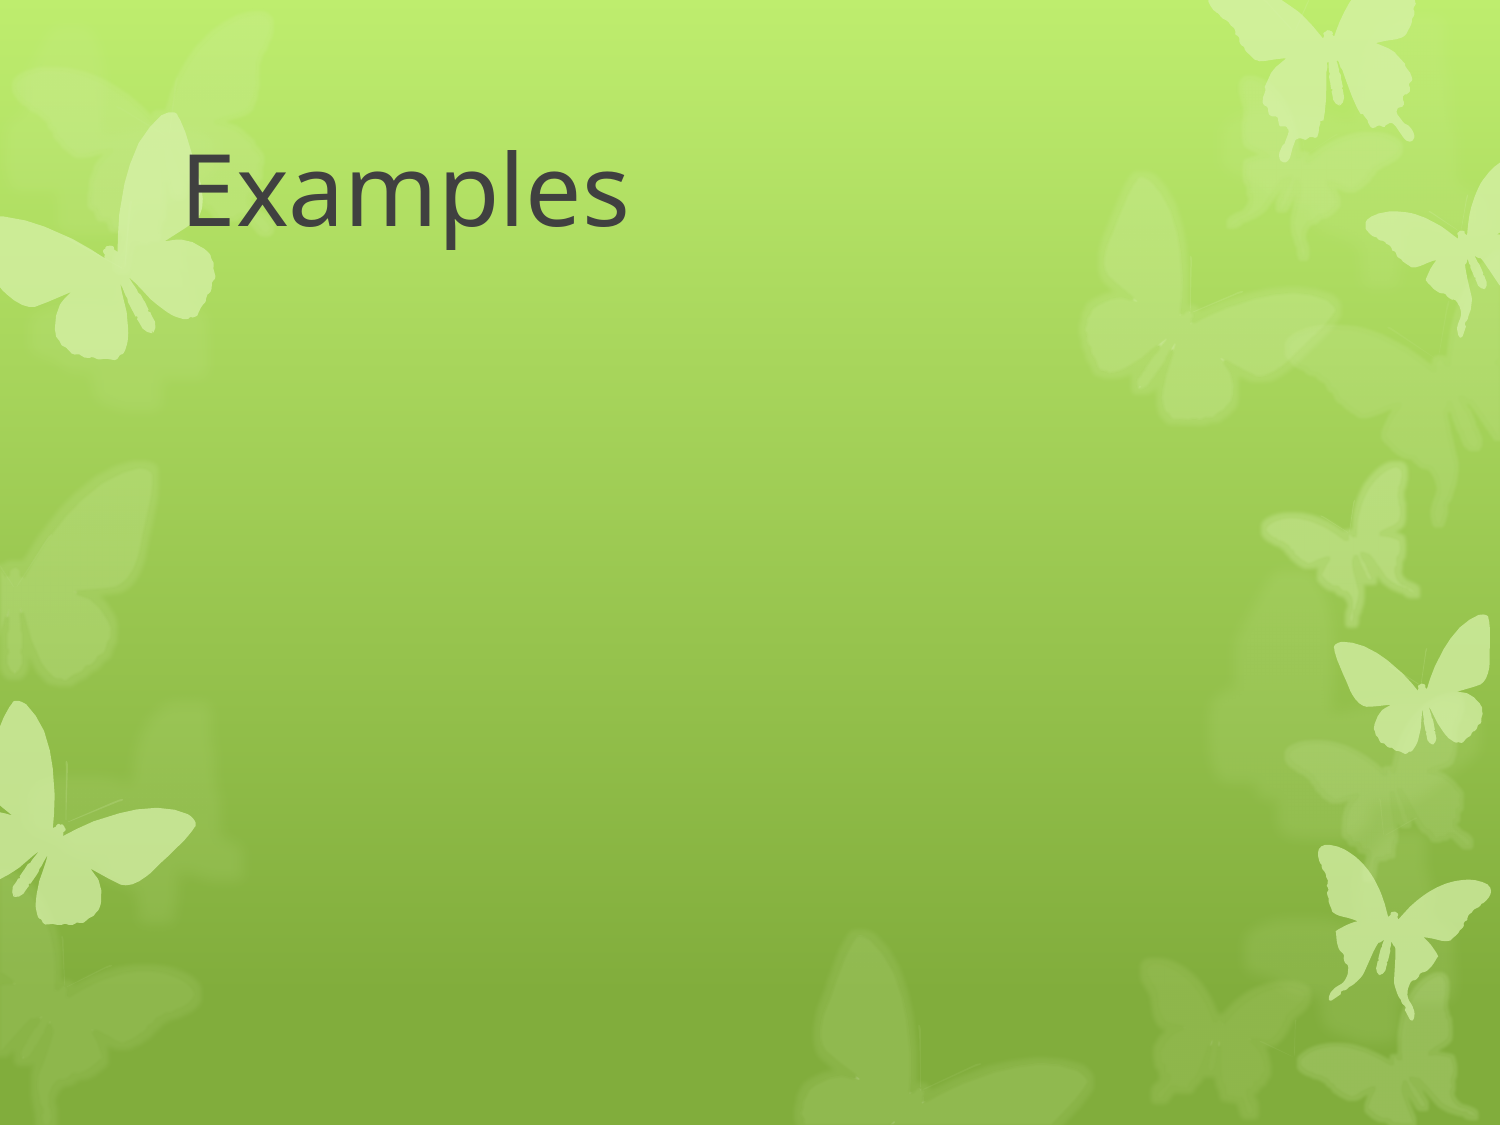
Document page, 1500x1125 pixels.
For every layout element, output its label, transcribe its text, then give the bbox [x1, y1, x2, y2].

title Examples [165, 110, 1335, 263]
